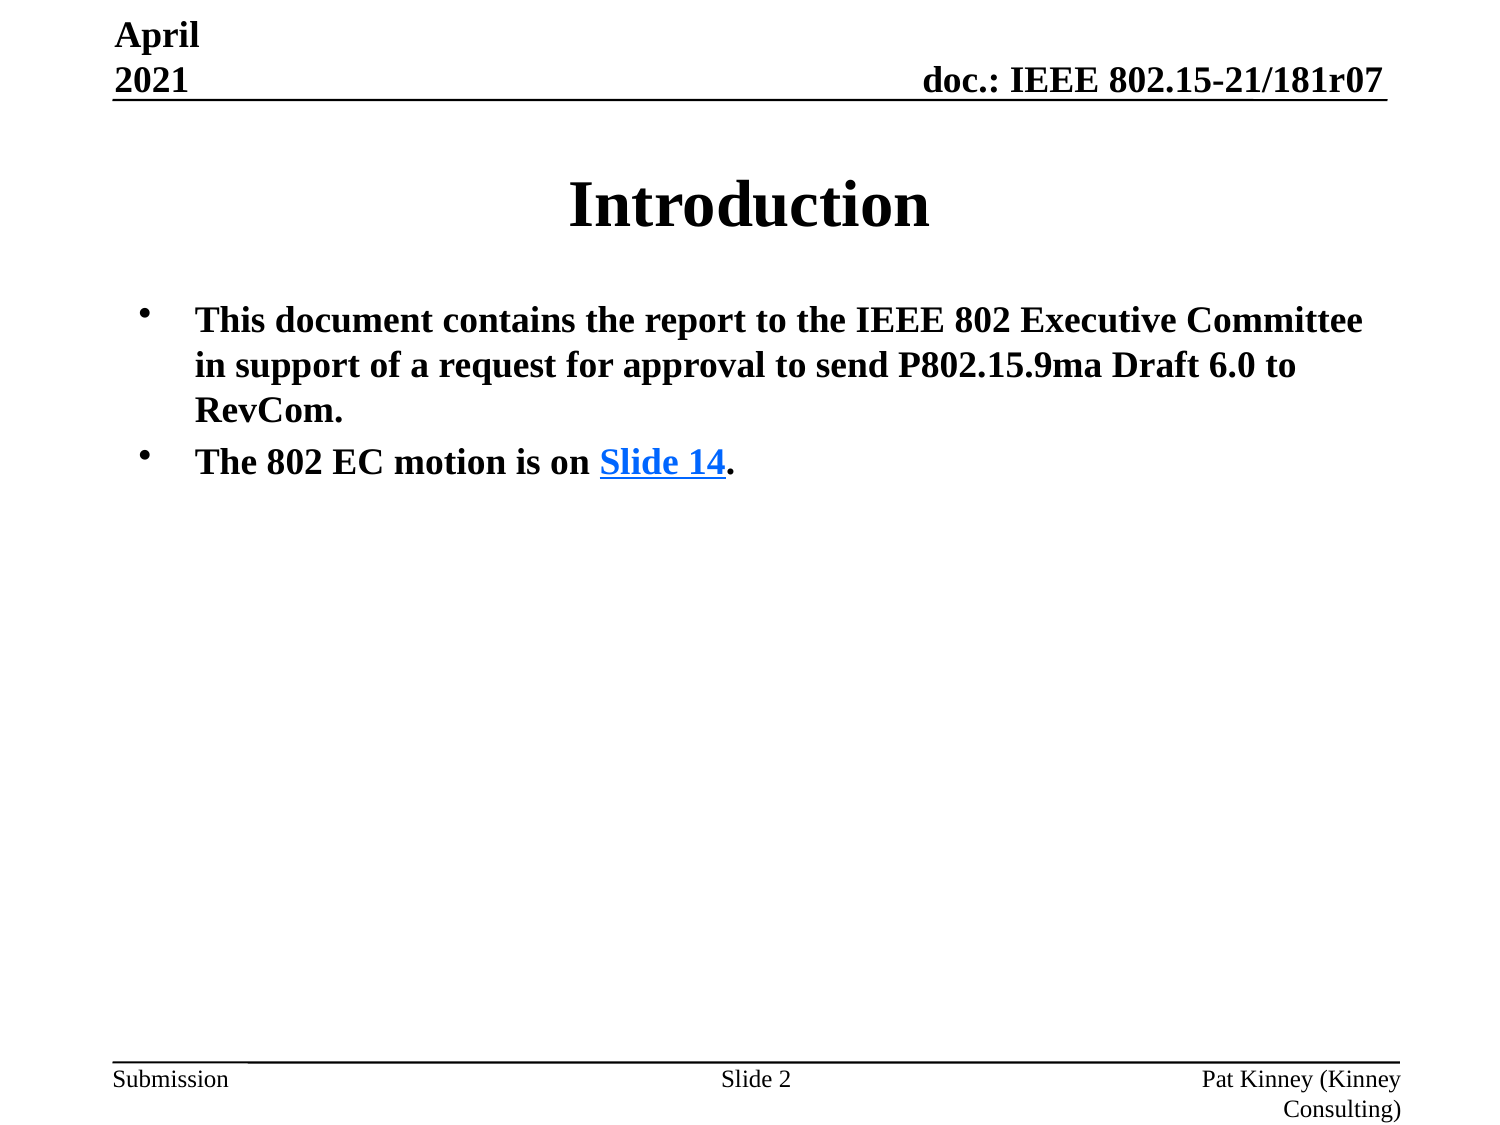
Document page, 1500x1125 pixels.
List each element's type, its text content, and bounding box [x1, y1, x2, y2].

footer Pat Kinney (Kinney Consulting) [1092, 1061, 1402, 1093]
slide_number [114, 54, 270, 101]
slide_number Slide 2 [712, 1061, 800, 1093]
list This document contains the report to the IEEE 802 Executive Committee in support of a request for approval to send P802.15.9ma Draft 6.0 to RevCom. The 802 EC motion is on Slide 14. [123, 287, 1399, 1013]
title Introduction [112, 112, 1388, 288]
